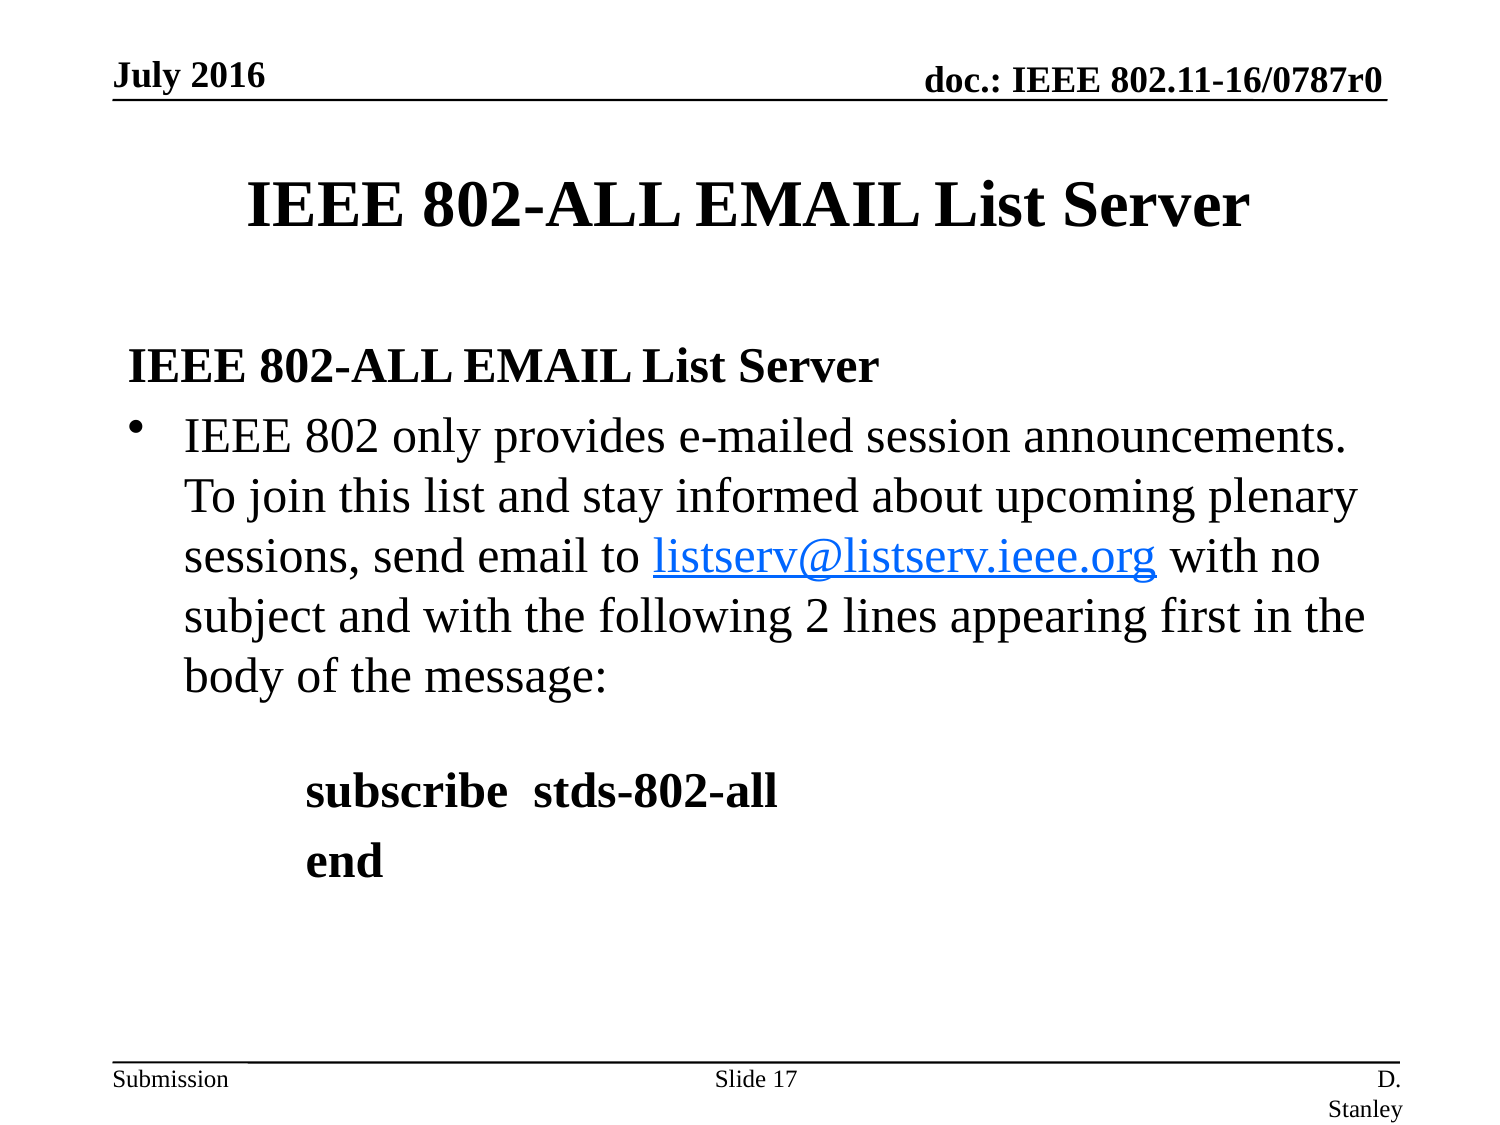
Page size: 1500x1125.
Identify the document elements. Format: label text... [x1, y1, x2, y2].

list IEEE 802-ALL EMAIL List Server IEEE 802 only provides e-mailed session announcements. To join this list and stay informed about upcoming plenary sessions, send email to listserv@listserv.ieee.org with no subject and with the following 2 lines appearing first in the body of the message: subscribe stds-802-all end [112, 324, 1388, 1038]
slide_number Slide 17 [712, 1061, 800, 1093]
title IEEE 802-ALL EMAIL List Server [112, 112, 1388, 288]
footer D. Stanley, HP Enterprise [1324, 1061, 1402, 1093]
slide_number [112, 49, 401, 96]
